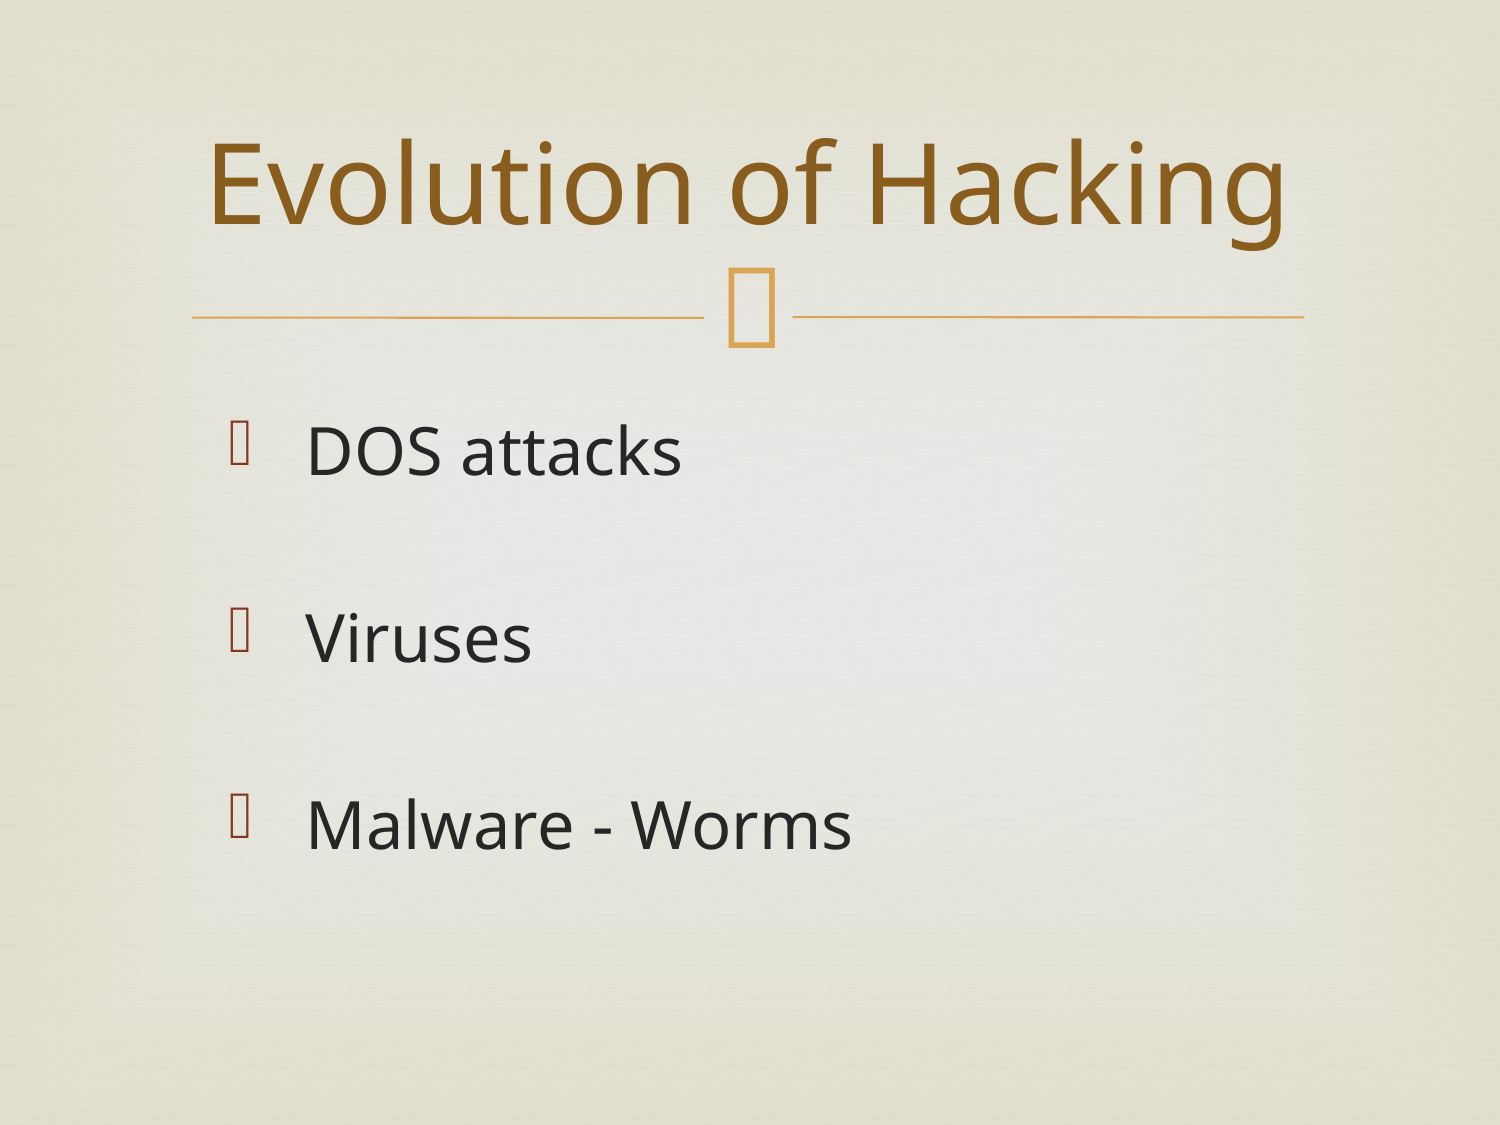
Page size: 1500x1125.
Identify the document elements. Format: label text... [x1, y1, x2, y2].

title Evolution of Hacking [188, 87, 1308, 272]
list DOS attacks Viruses Malware - Worms [213, 401, 1325, 1007]
